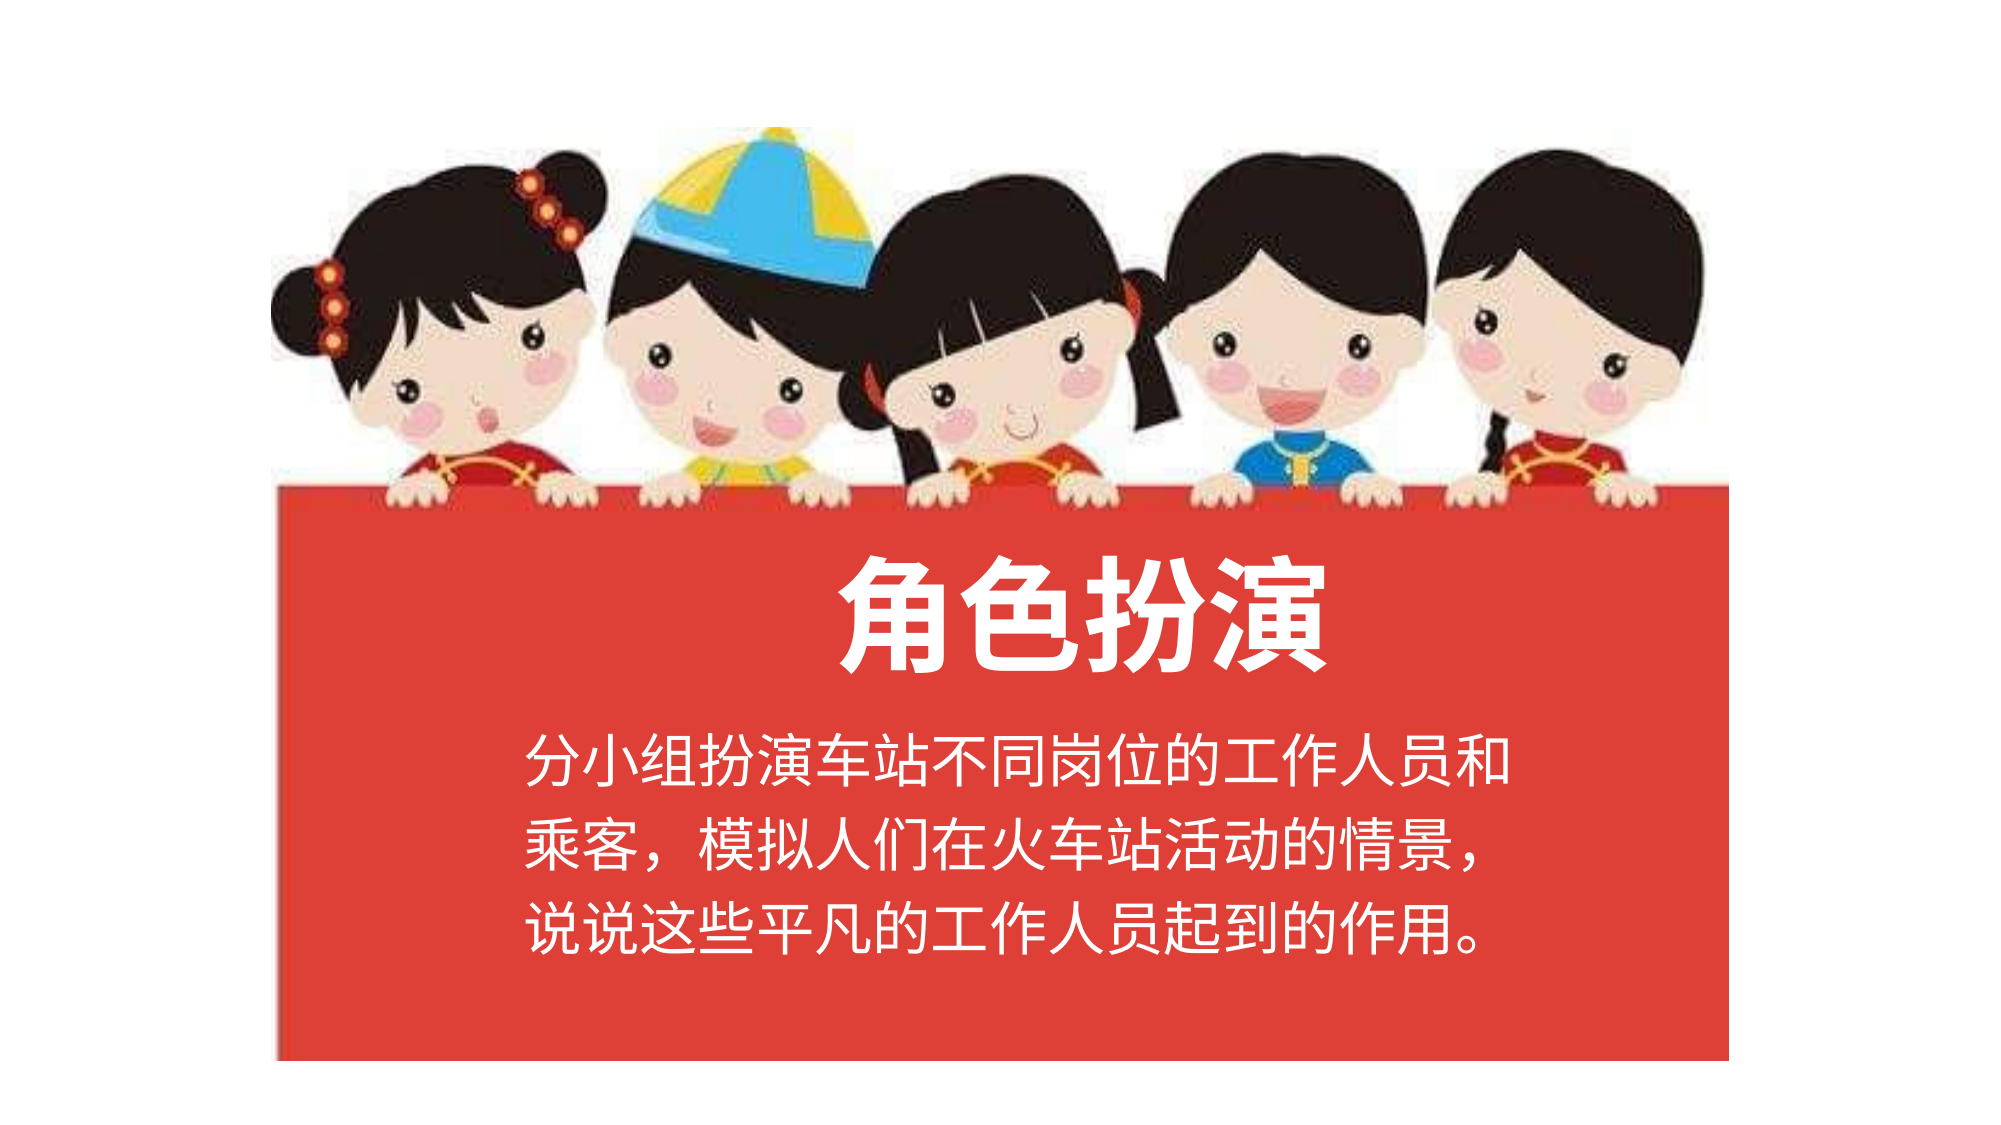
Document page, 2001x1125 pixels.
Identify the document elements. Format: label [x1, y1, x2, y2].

picture [271, 127, 1729, 1062]
